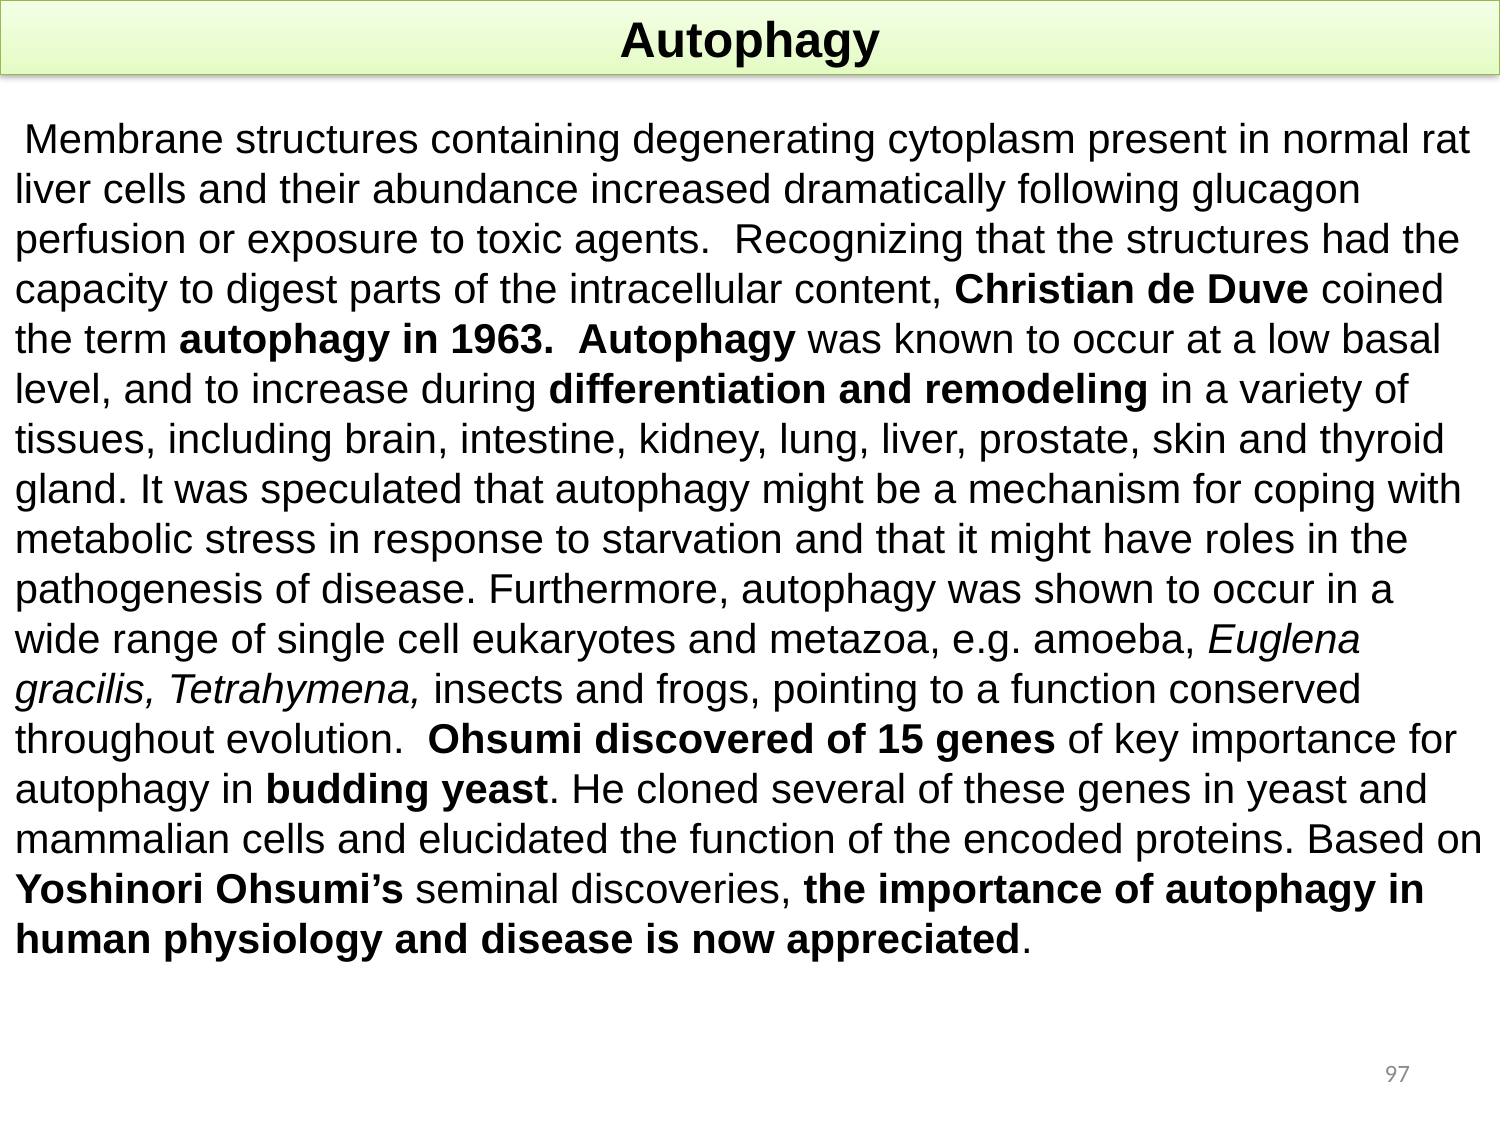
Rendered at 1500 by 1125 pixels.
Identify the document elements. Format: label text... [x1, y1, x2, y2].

text_box Autophagy [0, 0, 1500, 75]
text_box Membrane structures containing degenerating cytoplasm present in normal rat liver cells and their abundance increased dramatically following glucagon perfusion or exposure to toxic agents. Recognizing that the structures had the capacity to digest parts of the intracellular content, Christian de Duve coined the term autophagy in 1963. Autophagy was known to occur at a low basal level, and to increase during differentiation and remodeling in a variety of tissues, including brain, intestine, kidney, lung, liver, prostate, skin and thyroid gland. It was speculated that autophagy might be a mechanism for coping with metabolic stress in response to starvation and that it might have roles in the pathogenesis of disease. Furthermore, autophagy was shown to occur in a wide range of single cell eukaryotes and metazoa, e.g. amoeba, Euglena gracilis, Tetrahymena, insects and frogs, pointing to a function conserved throughout evolution. Ohsumi discovered of 15 genes of key importance for autophagy in budding yeast. He cloned several of these genes in yeast and mammalian cells and elucidated the function of the encoded proteins. Based on Yoshinori Ohsumi’s seminal discoveries, the importance of autophagy in human physiology and disease is now appreciated. [0, 81, 1500, 970]
slide_number 97 [1074, 1042, 1425, 1103]
